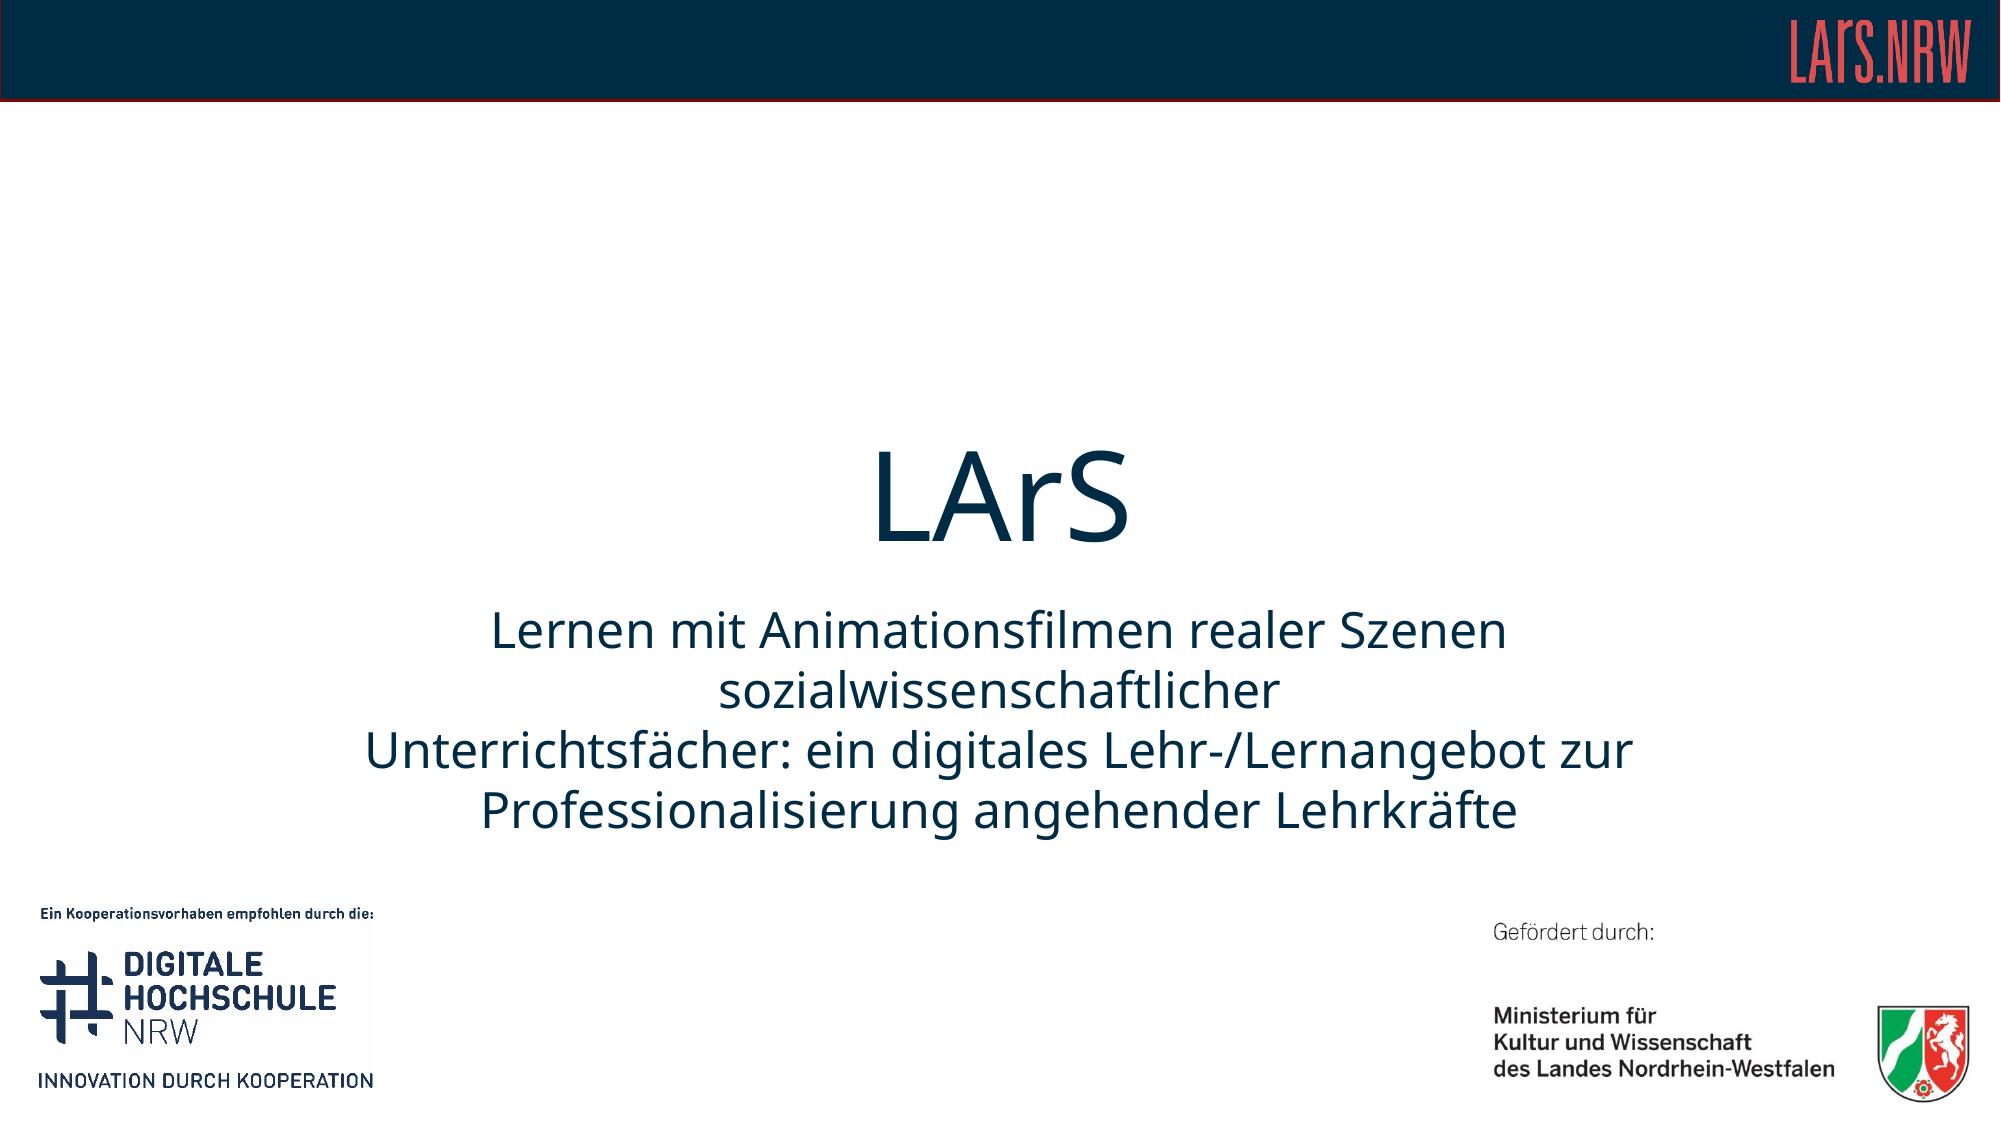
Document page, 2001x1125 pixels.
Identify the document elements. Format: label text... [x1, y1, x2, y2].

title LArS [249, 184, 1750, 576]
picture [1492, 922, 1972, 1103]
picture [1773, 6, 1977, 99]
picture [39, 907, 373, 1088]
subtitle Lernen mit Animationsfilmen realer Szenen sozialwissenschaftlicher Unterrichtsfächer: ein digitales Lehr-/Lernangebot zur Professionalisierung angehender Lehrkräfte [249, 590, 1750, 863]
